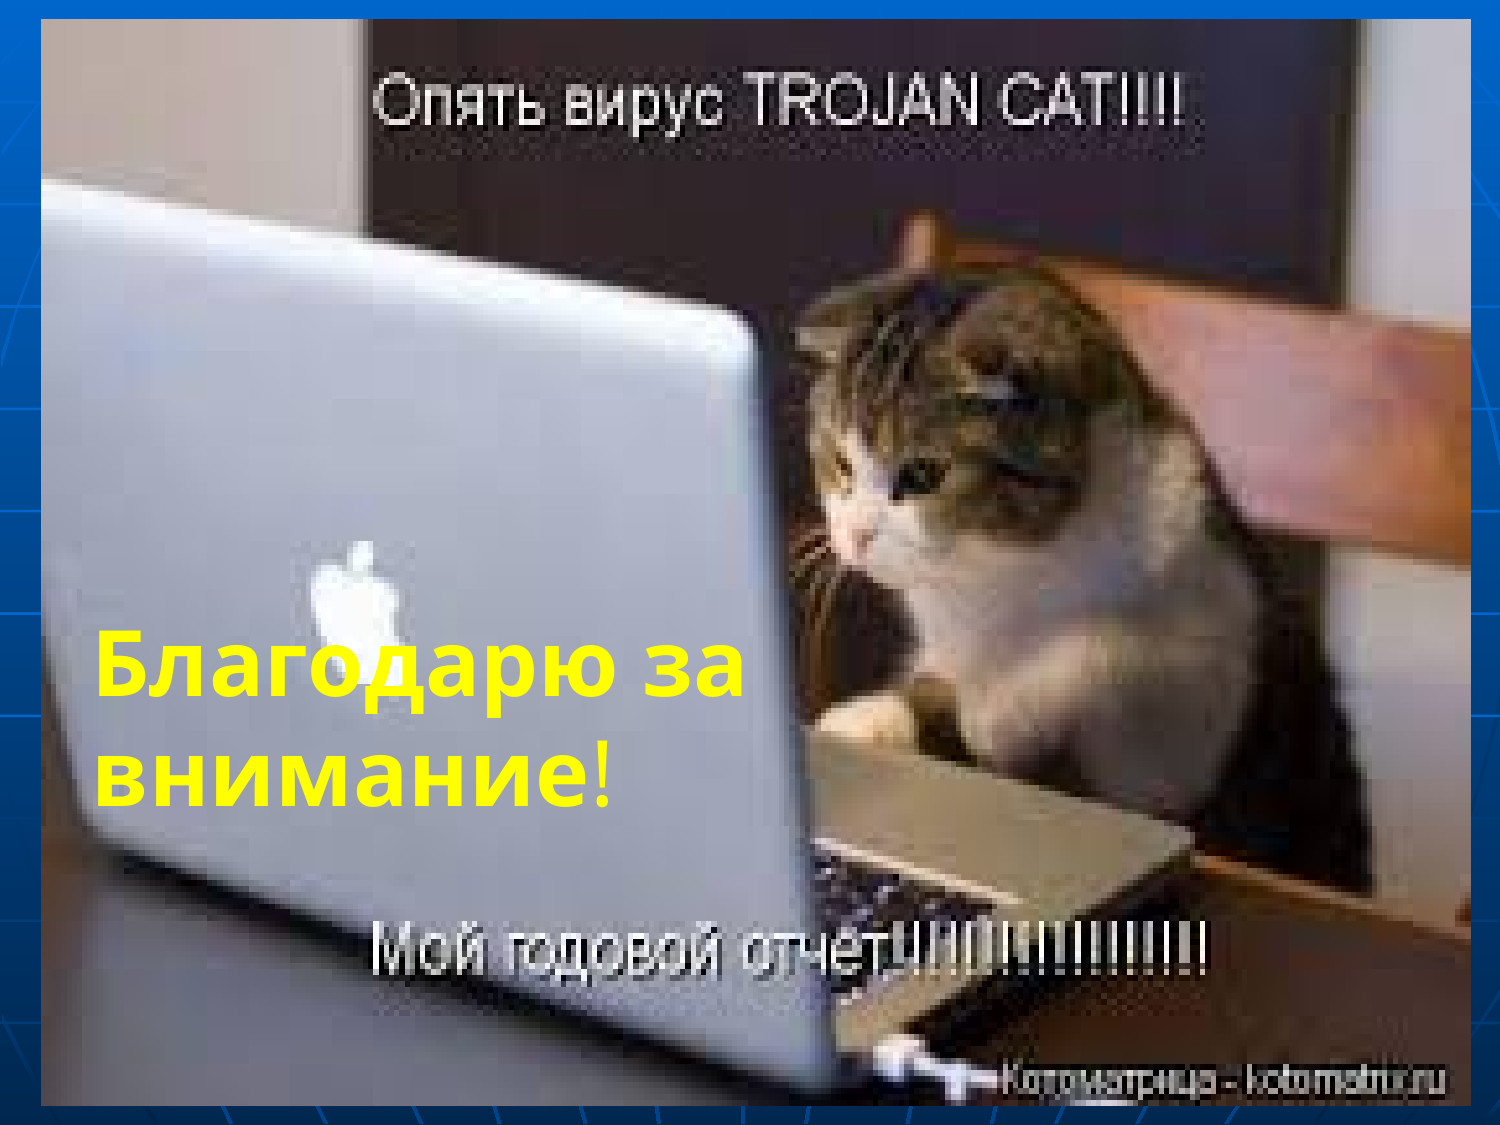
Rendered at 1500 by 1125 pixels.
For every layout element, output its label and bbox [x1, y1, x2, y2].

list [41, 18, 1471, 1107]
